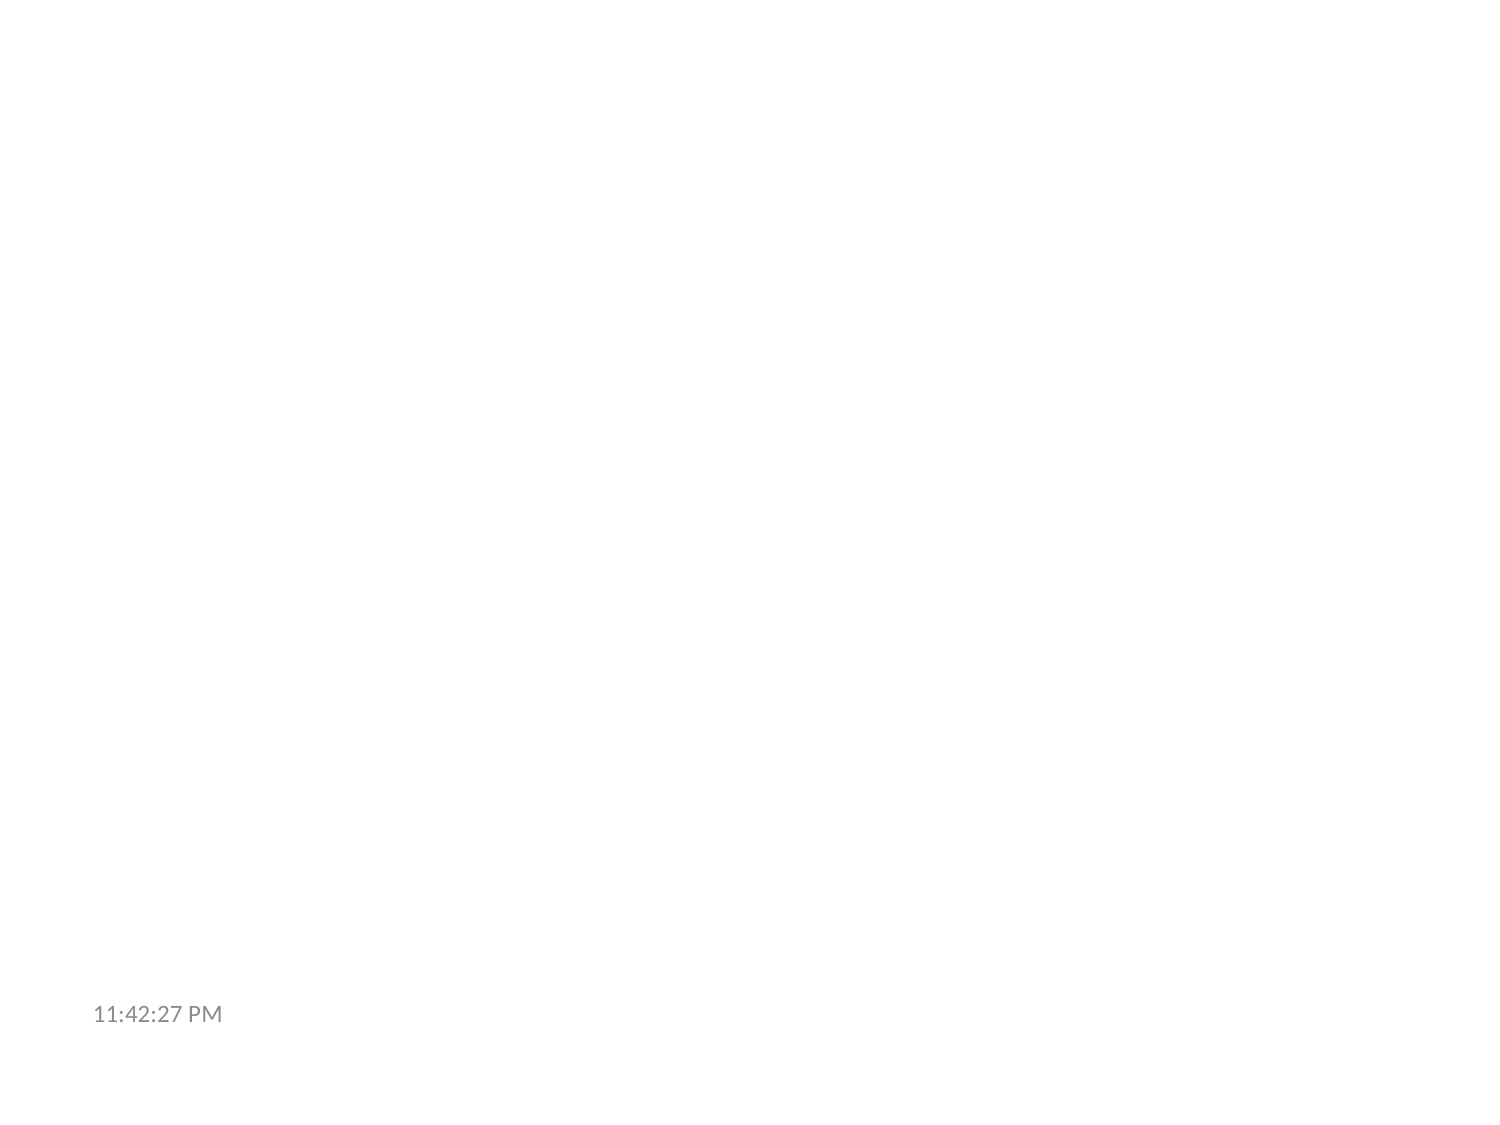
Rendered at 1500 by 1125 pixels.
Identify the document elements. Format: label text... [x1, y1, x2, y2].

text_box 3:35:09 PM [77, 982, 428, 1043]
